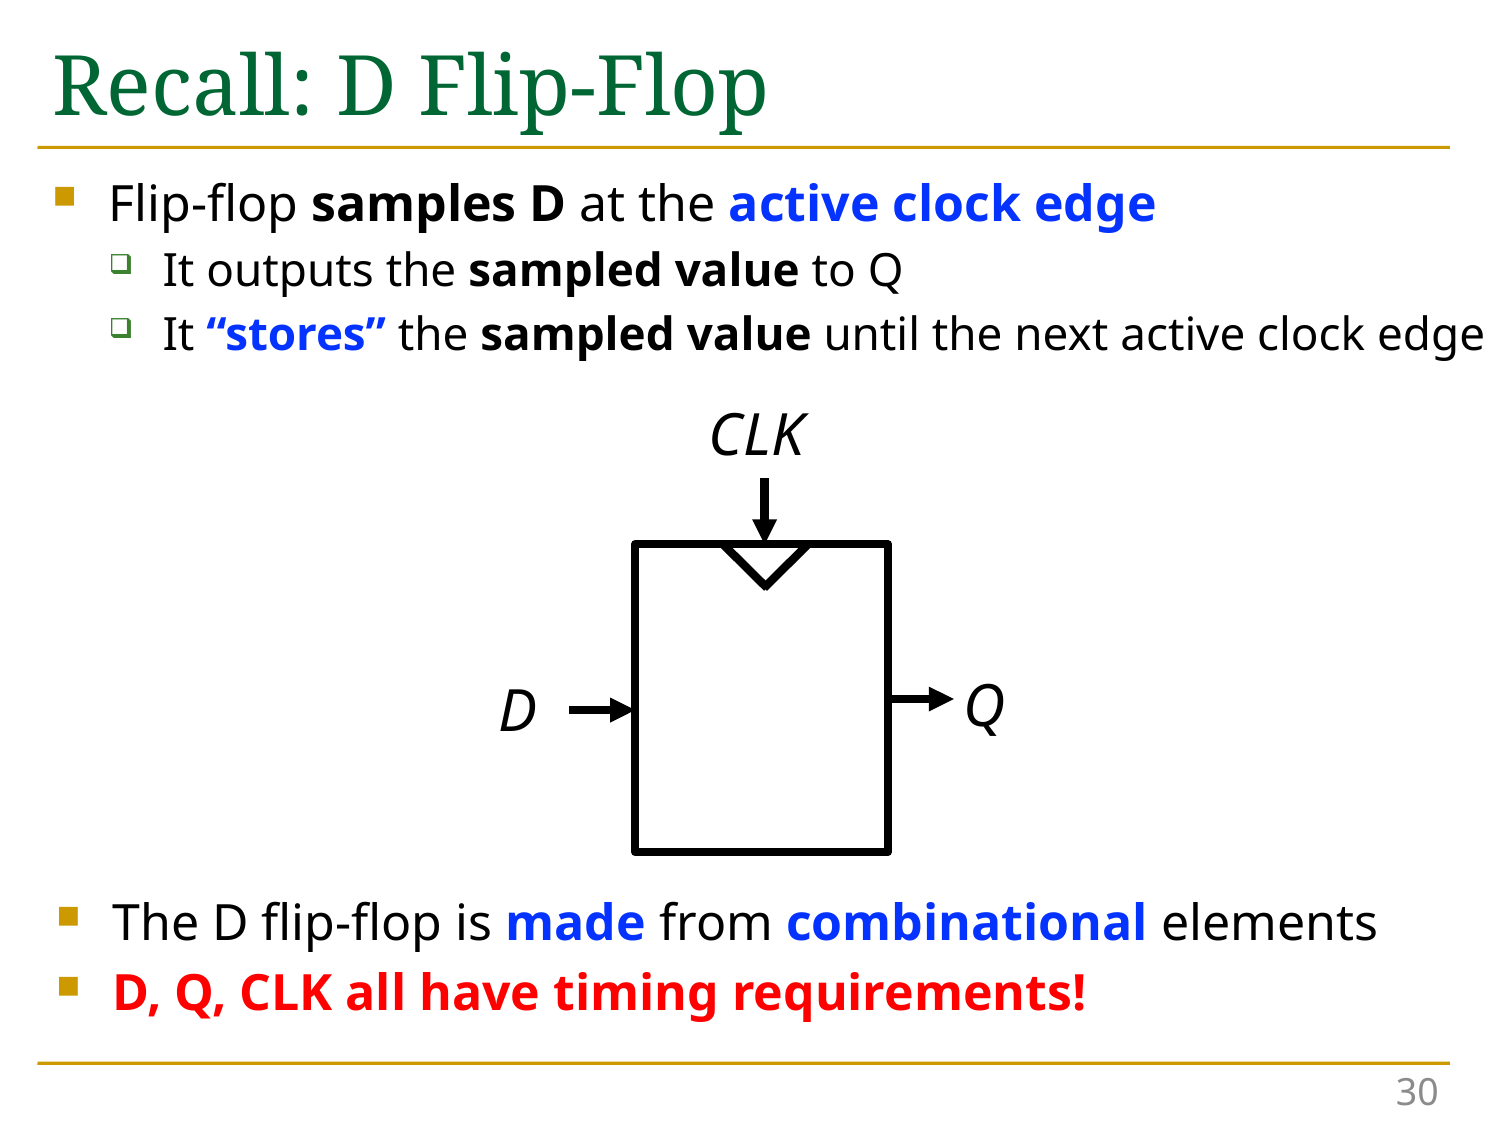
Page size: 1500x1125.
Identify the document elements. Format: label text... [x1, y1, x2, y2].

text_box The D flip-flop is made from combinational elements D, Q, CLK all have timing requirements! [41, 883, 1454, 1061]
slide_number 30 [1116, 1063, 1454, 1124]
list Flip-flop samples D at the active clock edge It outputs the sampled value to Q It “stores” the sampled value until the next active clock edge [37, 163, 1500, 366]
title Recall: D Flip-Flop [37, 24, 1450, 163]
text_box [112, 200, 1438, 883]
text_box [483, 389, 1004, 853]
